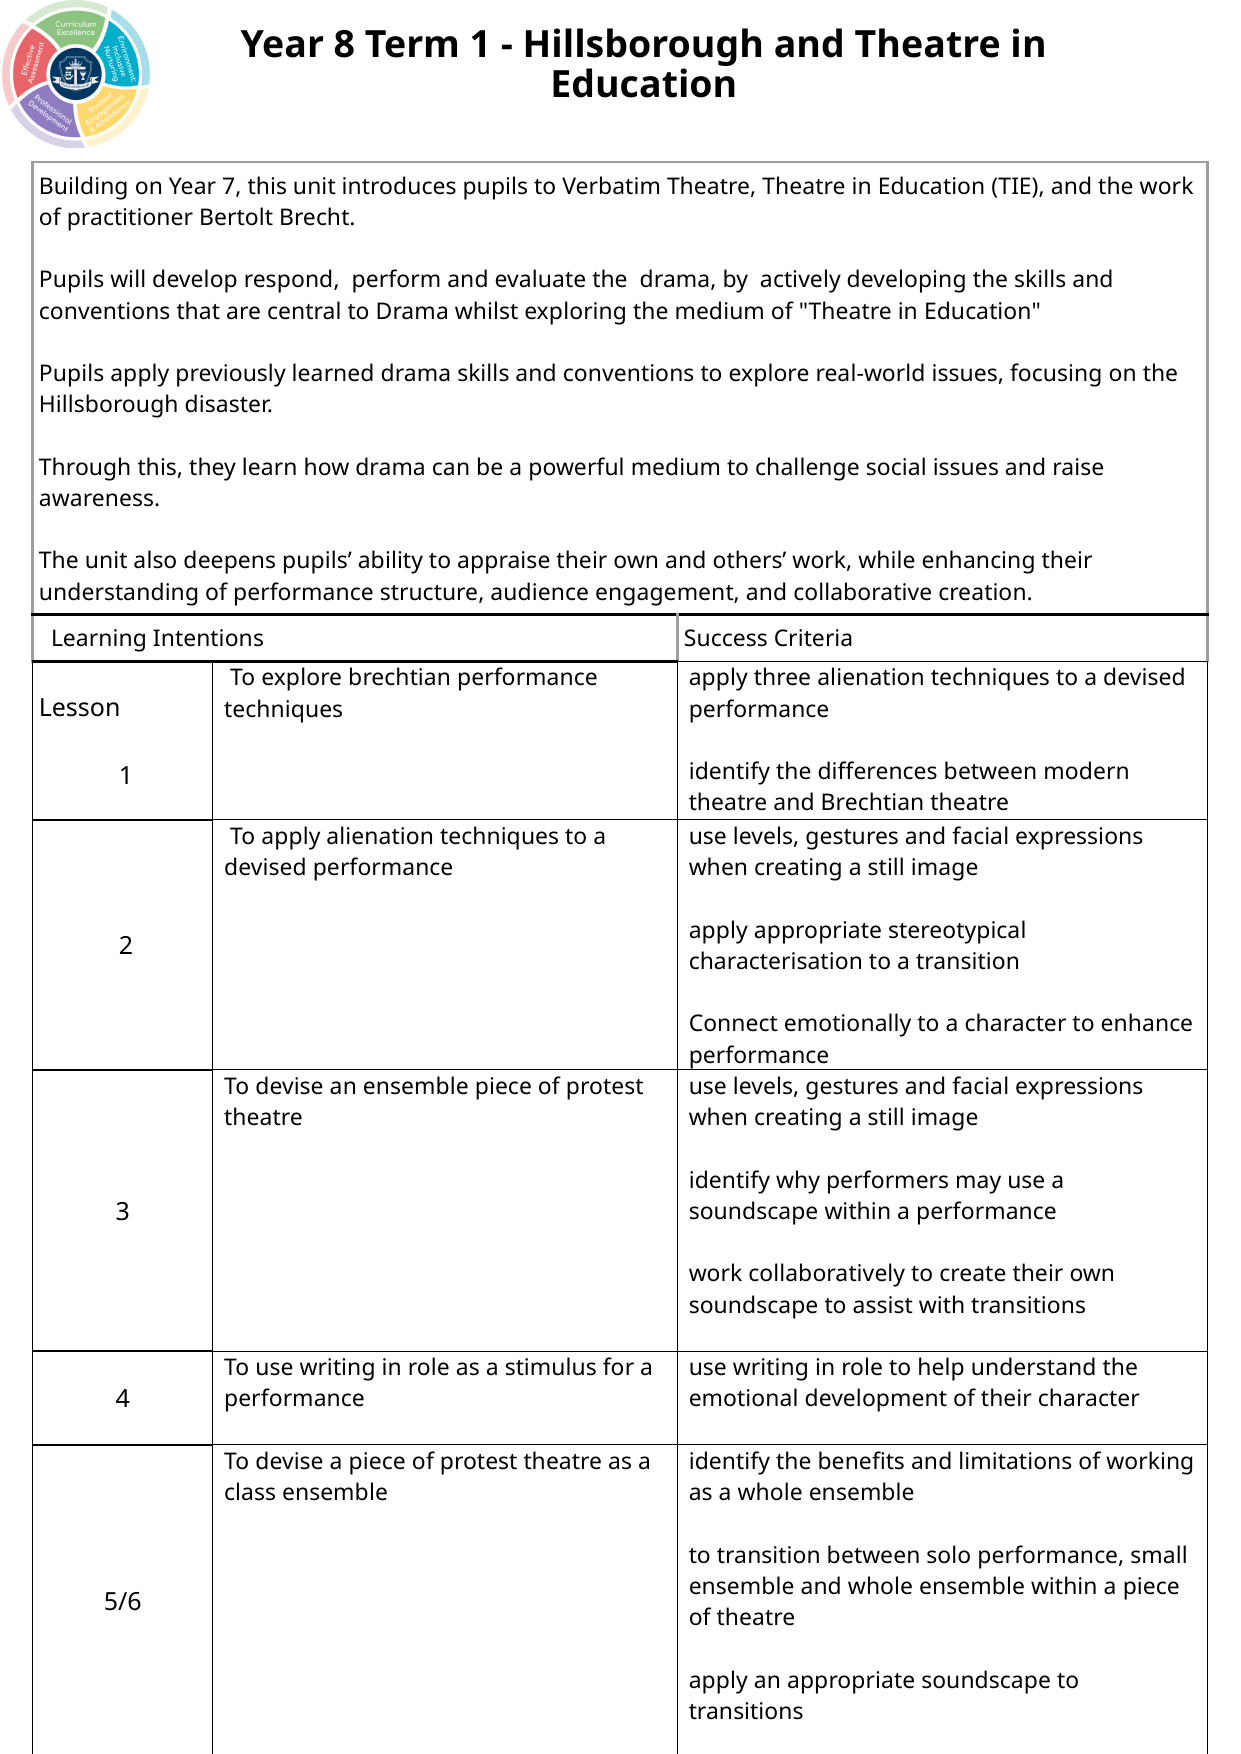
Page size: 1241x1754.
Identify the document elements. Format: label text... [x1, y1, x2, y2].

table_cell identify the benefits and limitations of working as a whole ensemble to transition between solo performance, small ensemble and whole ensemble within a piece of theatre apply an appropriate soundscape to transitions [678, 1445, 1207, 1754]
table_cell To explore brechtian performance techniques [213, 663, 677, 819]
table_cell apply three alienation techniques to a devised performance identify the differences between modern theatre and Brechtian theatre [678, 662, 1207, 819]
table_cell To devise a piece of protest theatre as a class ensemble [213, 1445, 677, 1754]
table_cell 2 [33, 821, 212, 1069]
table_cell Lesson 1 [33, 663, 212, 819]
table_cell 5/6 [33, 1446, 212, 1754]
table_cell Learning Intentions [34, 616, 676, 660]
table_cell use levels, gestures and facial expressions when creating a still image apply appropriate stereotypical characterisation to a transition Connect emotionally to a character to enhance performance [678, 820, 1207, 1069]
table_cell 3 [33, 1071, 212, 1350]
text_box Year 8 Term 1 - Hillsborough and Theatre in Education [201, 43, 1087, 136]
table_cell To devise an ensemble piece of protest theatre [213, 1070, 677, 1351]
table_cell 4 [33, 1352, 212, 1444]
table_cell Success Criteria [679, 616, 1206, 661]
picture [0, 0, 151, 149]
table_cell use levels, gestures and facial expressions when creating a still image identify why performers may use a soundscape within a performance work collaboratively to create their own soundscape to assist with transitions [678, 1070, 1207, 1351]
table_cell To use writing in role as a stimulus for a performance [213, 1352, 677, 1444]
table_header Building on Year 7, this unit introduces pupils to Verbatim Theatre, Theatre in Education (TIE), and the work of practitioner Bertolt Brecht. Pupils will develop respond, perform and evaluate the drama, by actively developing the skills and conventions that are central to Drama whilst exploring the medium of "Theatre in Education" Pupils apply previously learned drama skills and conventions to explore real-world issues, focusing on the Hillsborough disaster. Through this, they learn how drama can be a powerful medium to challenge social issues and raise awareness. The unit also deepens pupils’ ability to appraise their own and others’ work, while enhancing their understanding of performance structure, audience engagement, and collaborative creation. [34, 163, 1206, 613]
table_cell To apply alienation techniques to a devised performance [213, 820, 677, 1069]
table_cell use writing in role to help understand the emotional development of their character [678, 1352, 1207, 1444]
